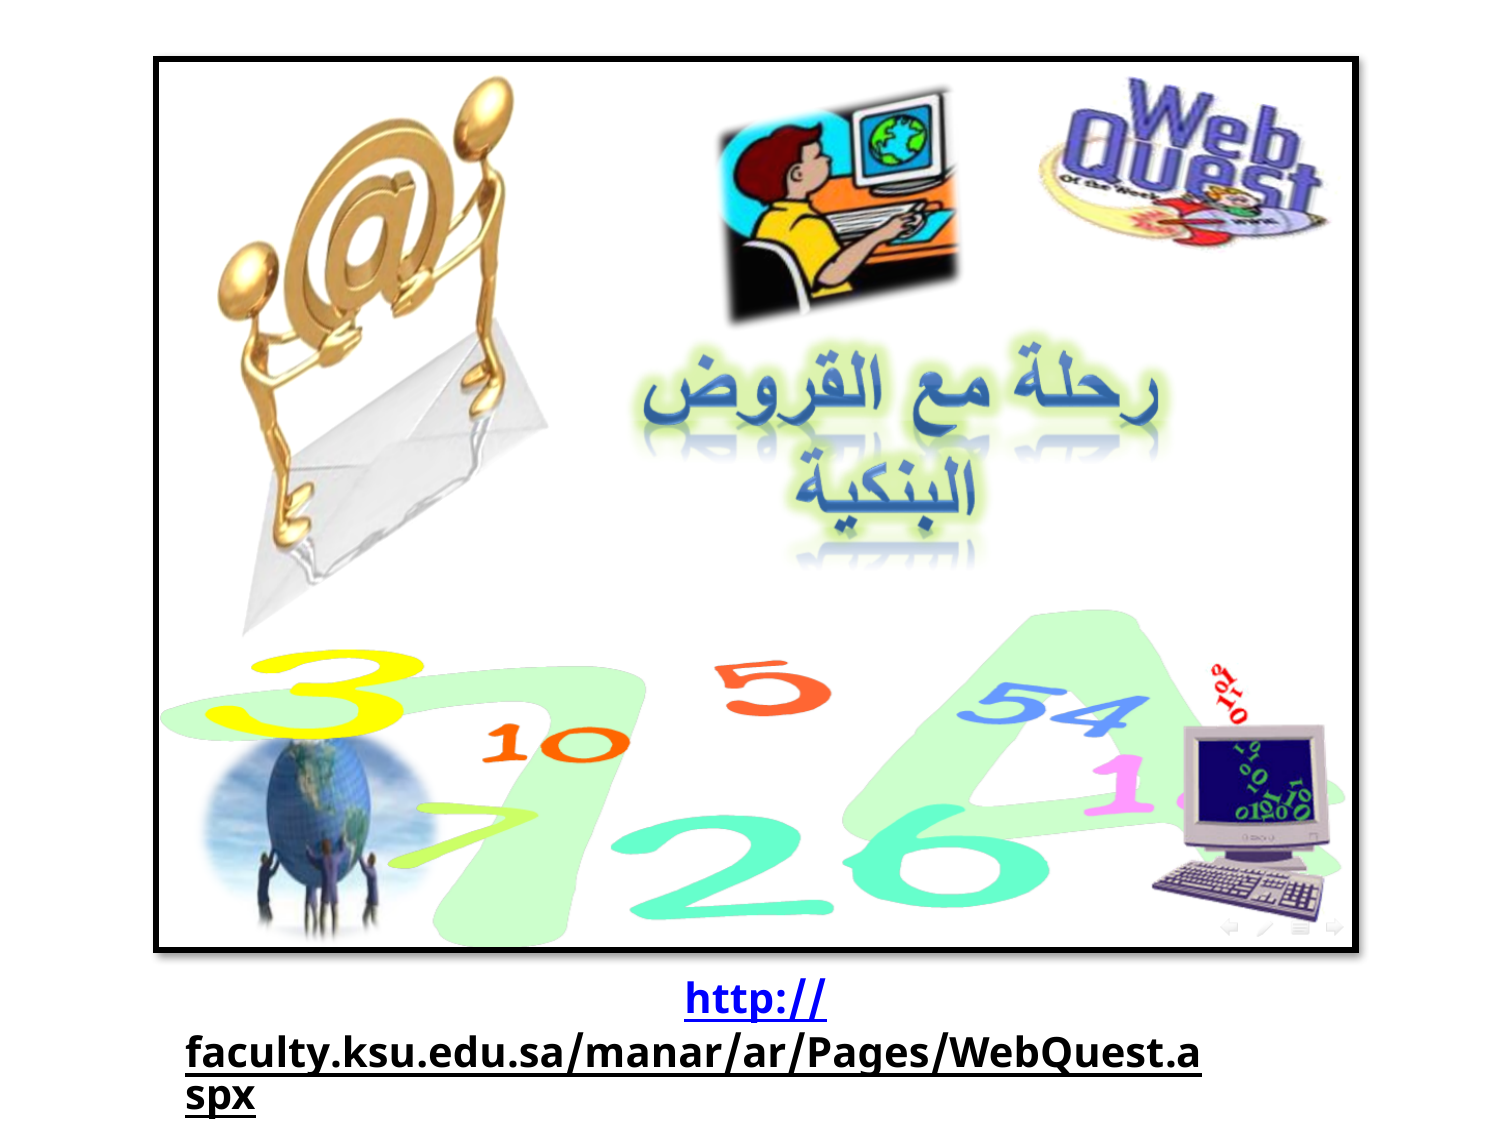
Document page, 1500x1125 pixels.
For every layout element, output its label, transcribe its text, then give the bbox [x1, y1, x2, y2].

text_box http://faculty.ksu.edu.sa/manar/ar/Pages/WebQuest.aspx [224, 964, 1288, 1125]
picture [159, 61, 1353, 948]
